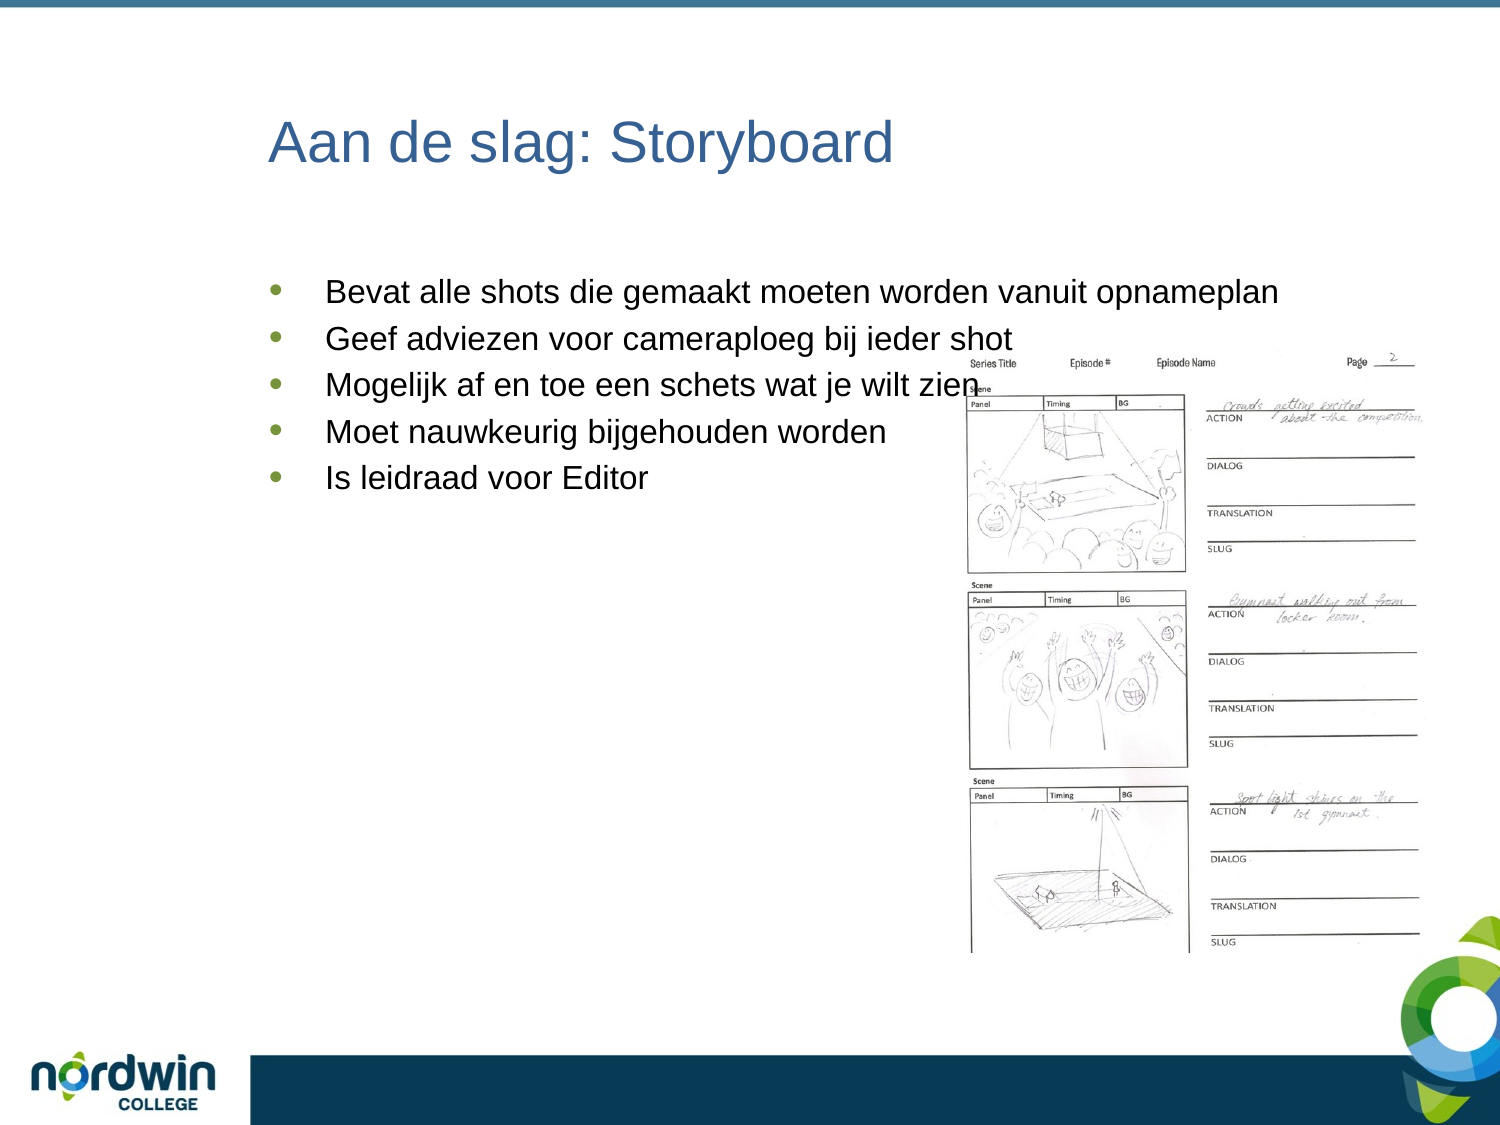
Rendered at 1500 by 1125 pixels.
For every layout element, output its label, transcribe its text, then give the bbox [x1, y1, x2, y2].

title Aan de slag: Storyboard [253, 45, 1433, 233]
list Bevat alle shots die gemaakt moeten worden vanuit opnameplan Geef adviezen voor cameraploeg bij ieder shot Mogelijk af en toe een schets wat je wilt zien Moet nauwkeurig bijgehouden worden Is leidraad voor Editor [253, 262, 1425, 1005]
picture [0, 0, 1500, 1125]
